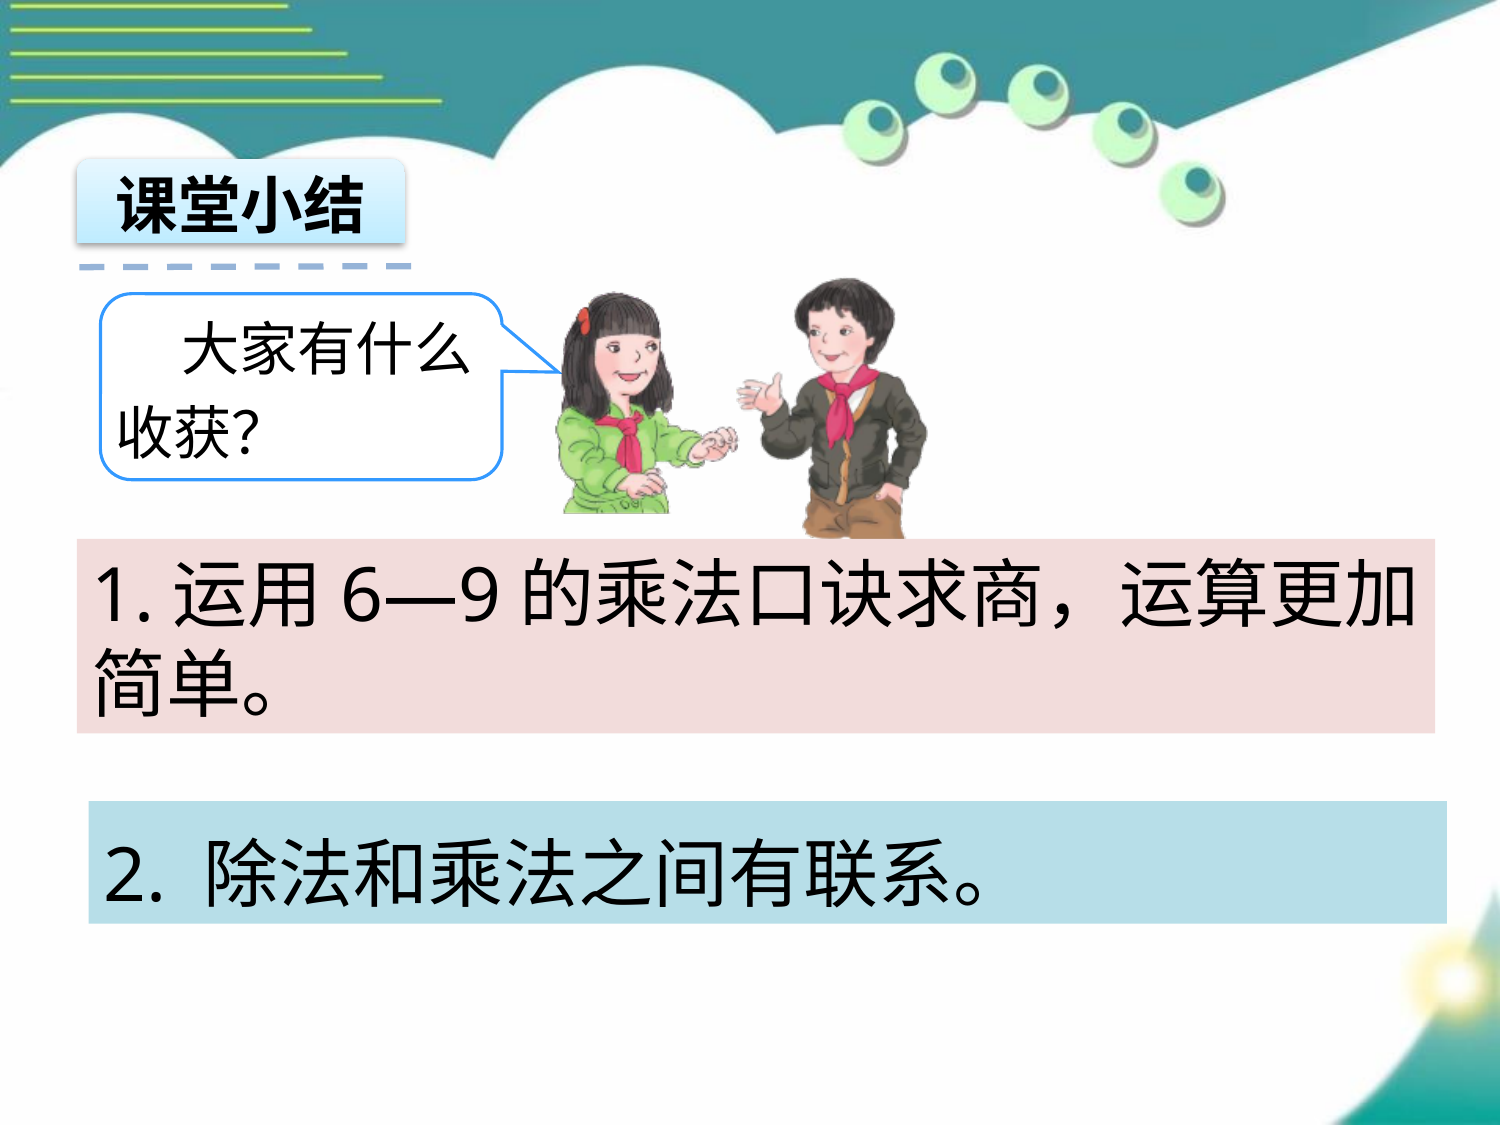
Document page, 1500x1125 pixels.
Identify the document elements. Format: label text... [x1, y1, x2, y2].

text_box 1.运用6—9的乘法口诀求商，运算更加简单。 [76, 538, 1436, 734]
picture [0, 0, 1500, 1125]
text_box 2. 除法和乘法之间有联系。 [88, 801, 1447, 924]
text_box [537, 255, 940, 563]
text_box 课堂小结 [76, 158, 406, 245]
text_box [100, 290, 514, 480]
